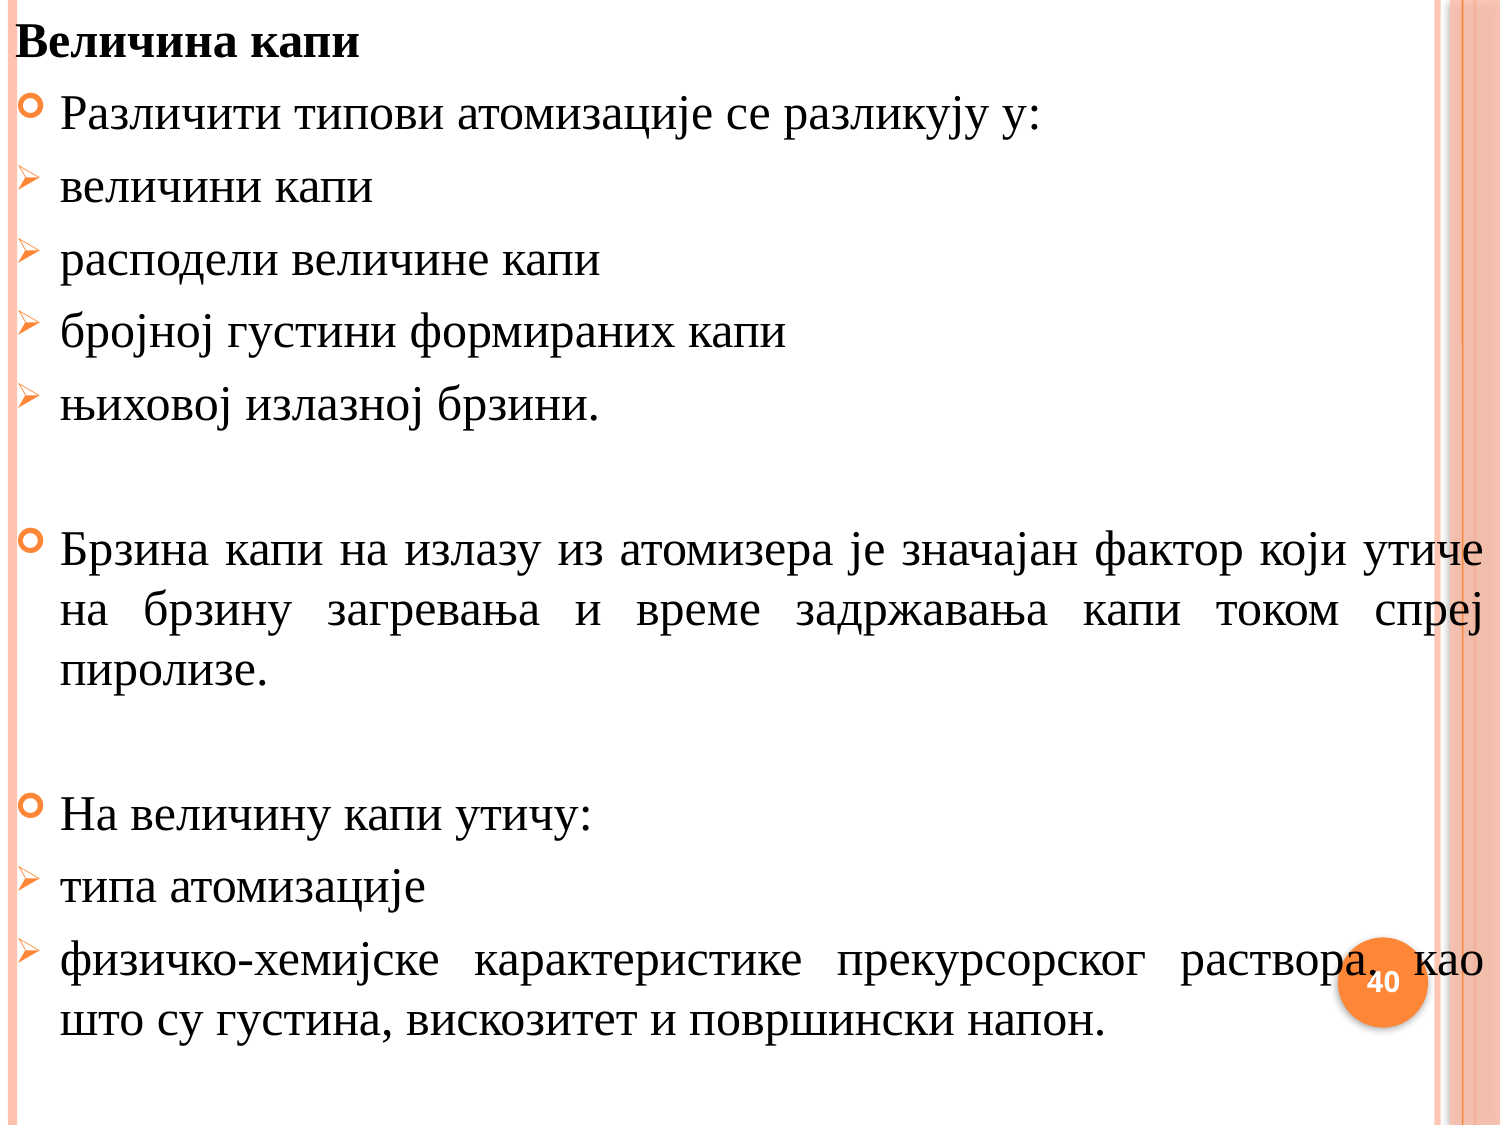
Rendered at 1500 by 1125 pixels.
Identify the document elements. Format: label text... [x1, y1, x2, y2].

slide_number 40 [1333, 940, 1434, 1026]
list Величина капи Различити типови атомизације се разликују у: величини капи расподели величине капи бројној густини формираних капи њиховој излазној брзини. Брзина капи на излазу из атомизера је значајан фактор који утиче на брзину загревања и време задржавања капи током спреј пиролизе. На величину капи утичу: типа атомизације физичко-хемијске карактеристике прекурсорског раствора, као што су густина, вискозитет и површински напон. [0, 0, 1500, 1125]
